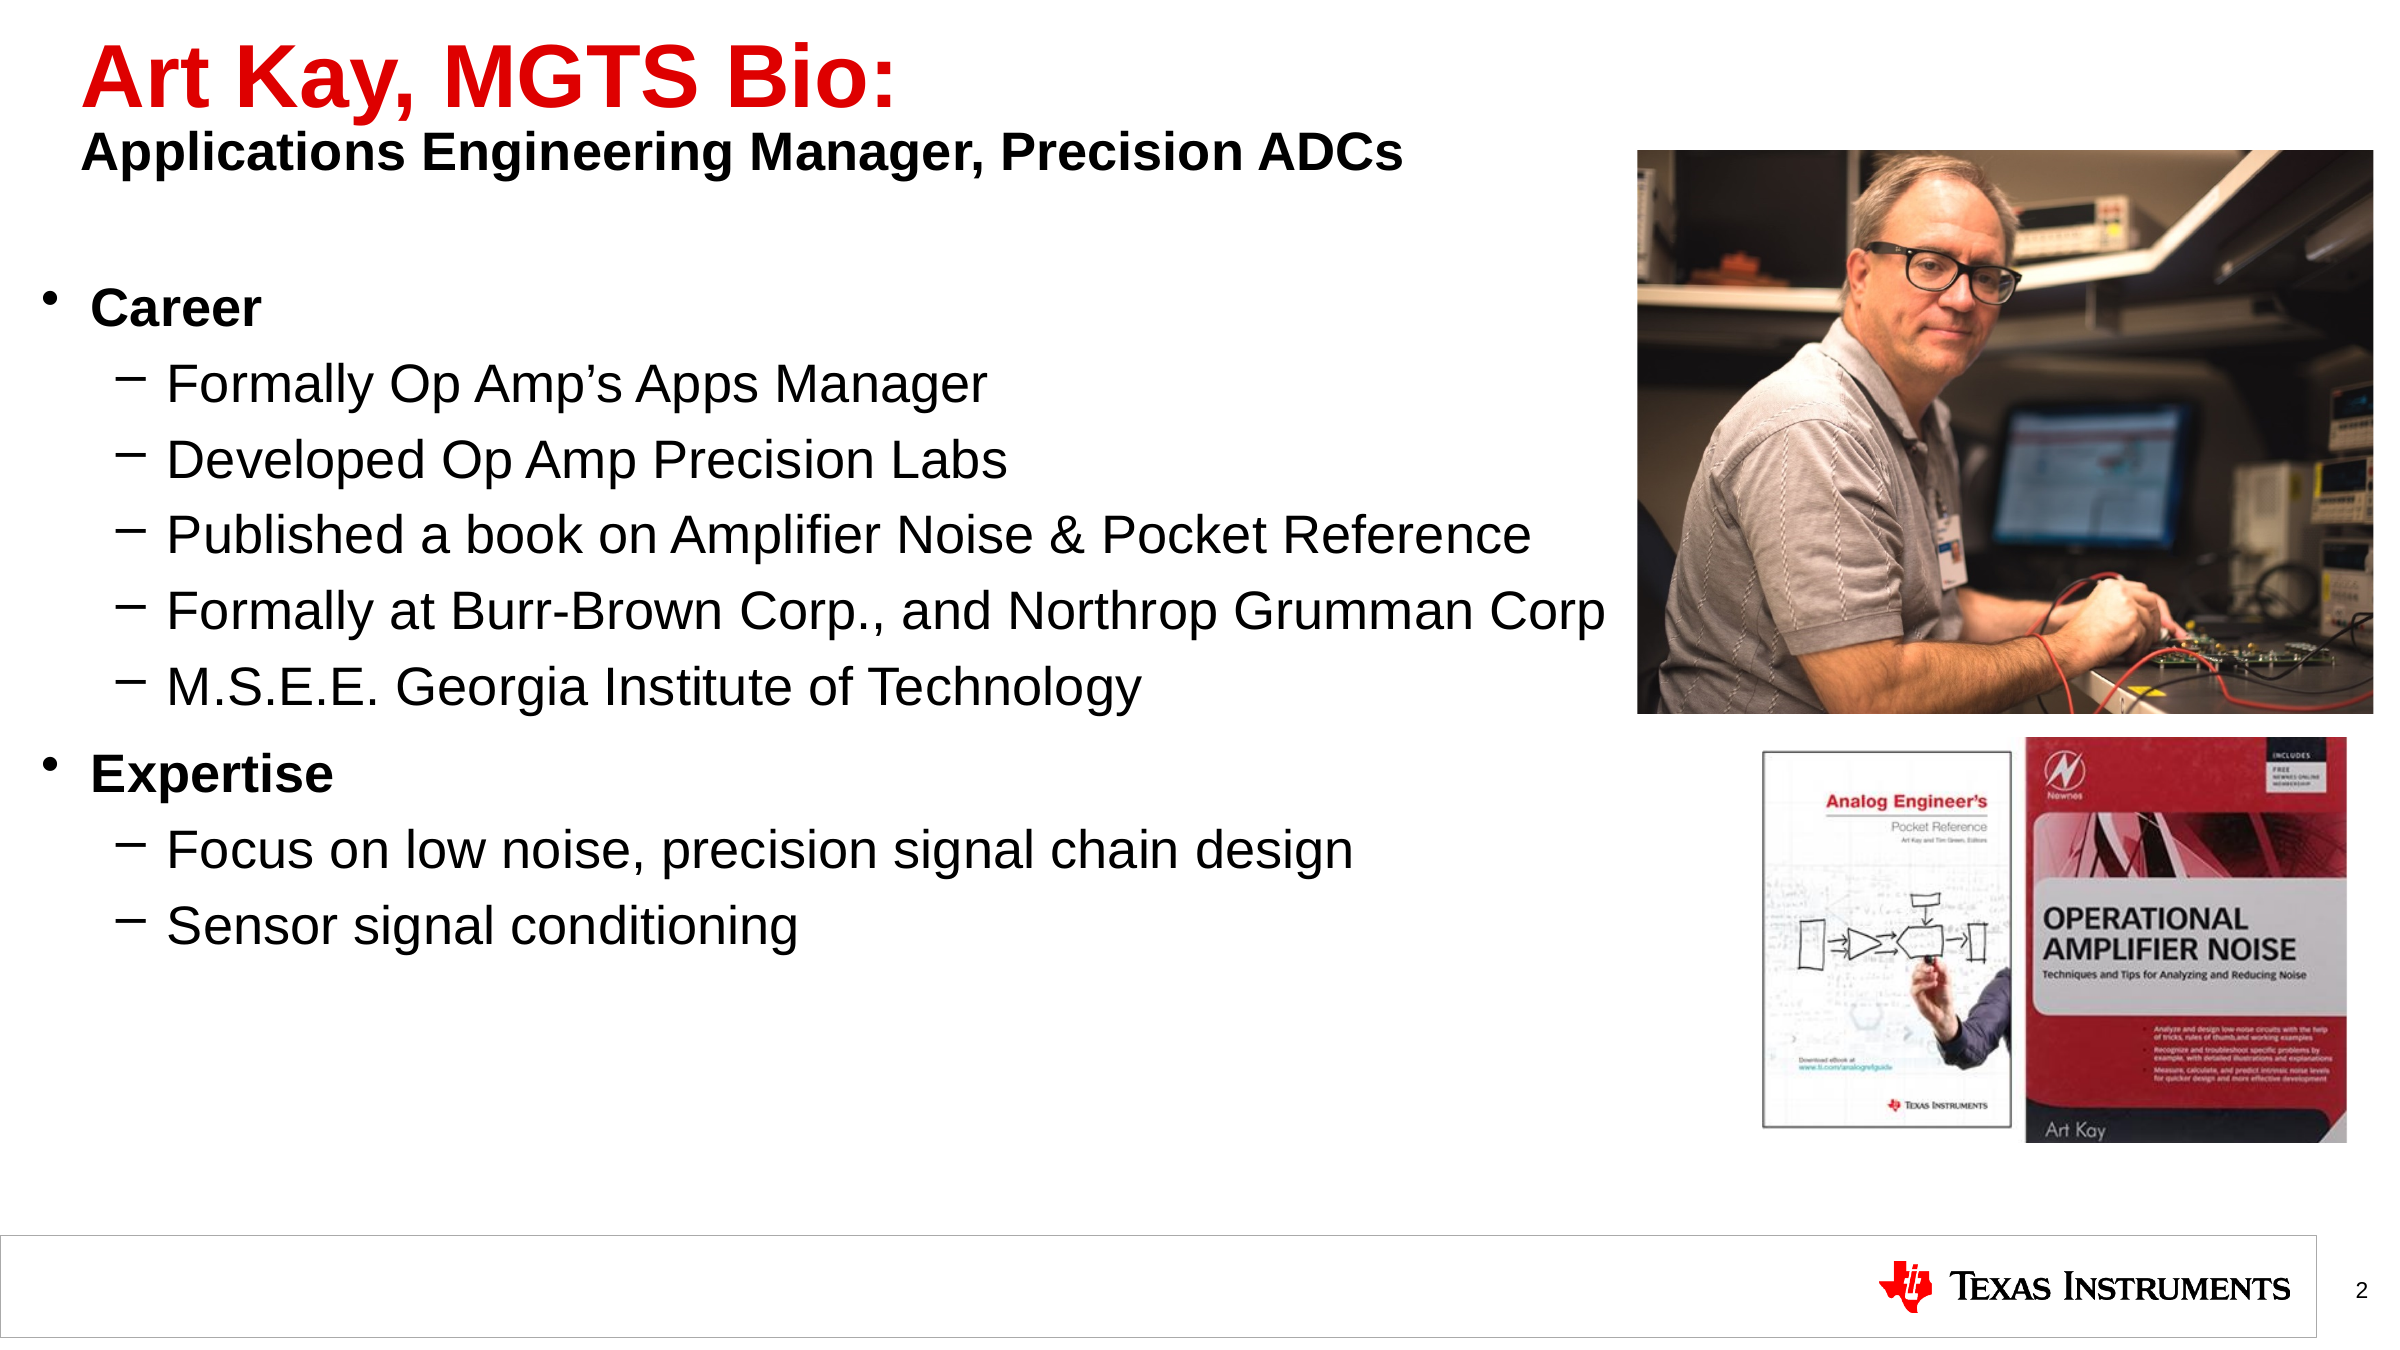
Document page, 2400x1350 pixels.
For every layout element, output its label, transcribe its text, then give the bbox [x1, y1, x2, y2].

picture [1879, 1261, 2290, 1265]
picture [1879, 1307, 2290, 1313]
slide_number 2 [1828, 1265, 2389, 1307]
picture [1761, 736, 2348, 1143]
list Career Formally Op Amp’s Apps Manager Developed Op Amp Precision Labs Published a book on Amplifier Noise & Pocket Reference Formally at Burr-Brown Corp., and Northrop Grumman Corp M.S.E.E. Georgia Institute of Technology Expertise Focus on low noise, precision signal chain design Sensor signal conditioning [20, 262, 1672, 1032]
picture [1637, 149, 2374, 715]
title Art Kay, MGTS Bio: Applications Engineering Manager, Precision ADCs [60, 27, 2282, 189]
